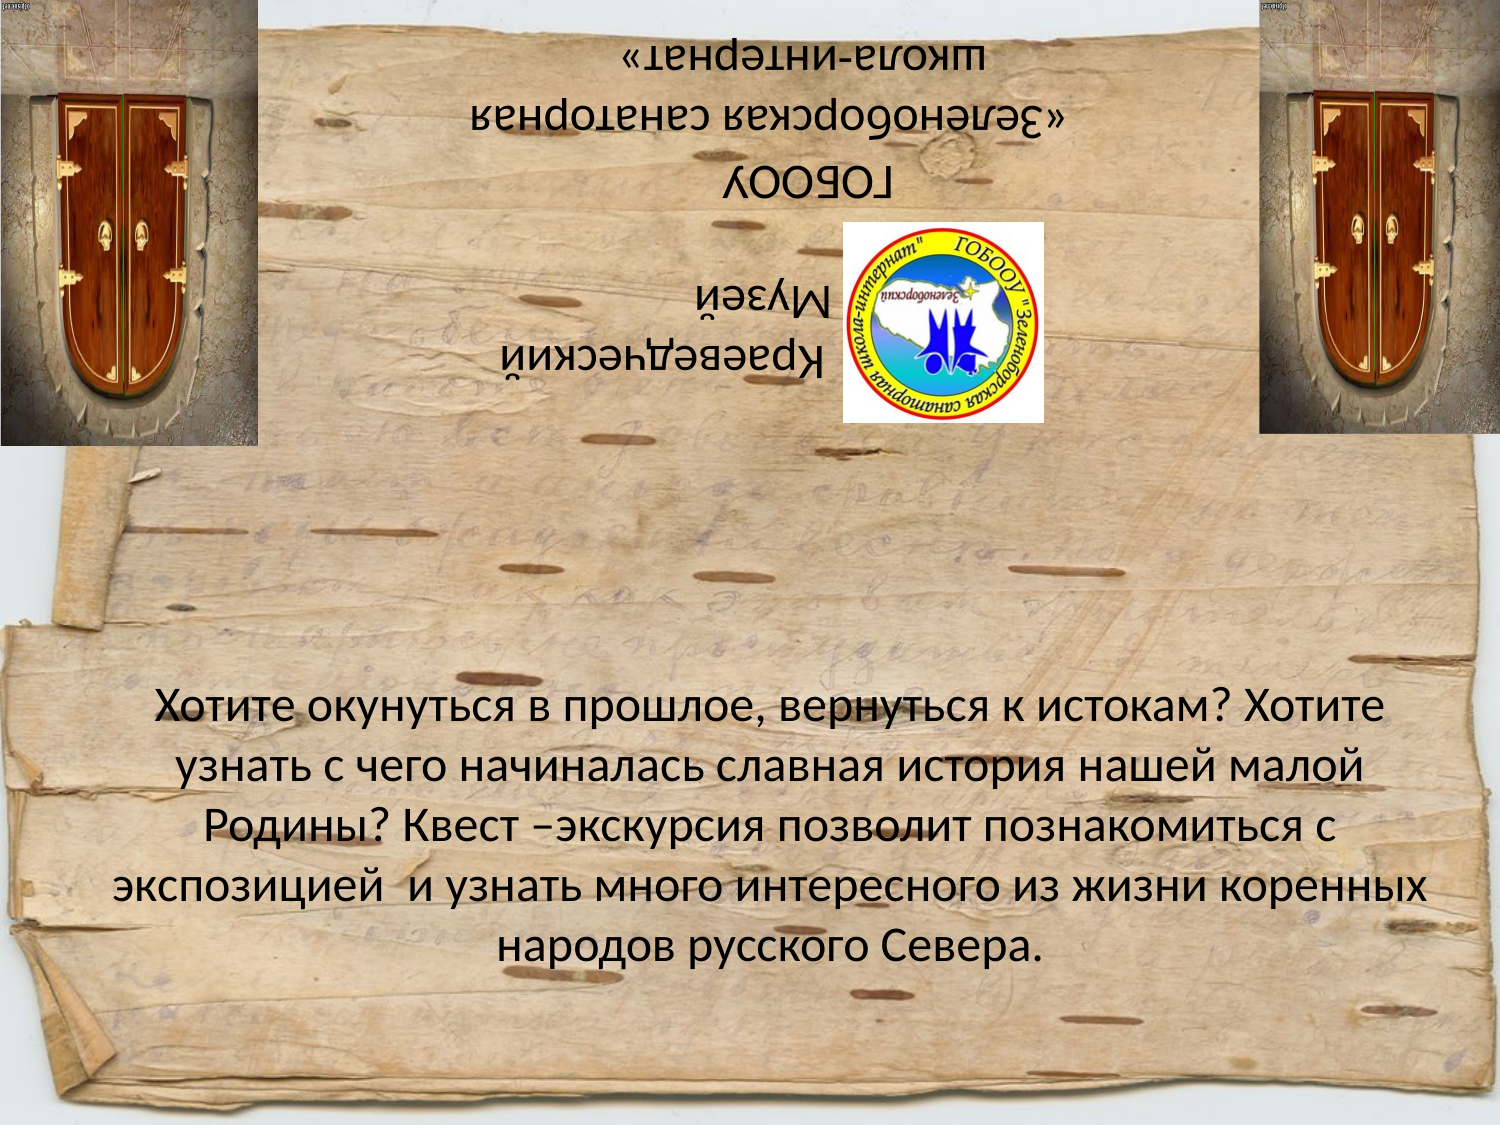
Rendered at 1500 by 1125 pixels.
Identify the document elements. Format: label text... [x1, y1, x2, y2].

picture [0, 0, 1500, 1125]
title Краеведческий Музей ГОБООУ «Зеленоборская санаторная школа-интернат» [433, 82, 1172, 411]
text_box Хотите окунуться в прошлое, вернуться к истокам? Хотите узнать с чего начиналась славная история нашей малой Родины? Квест –экскурсия позволит познакомиться с экспозицией и узнать много интересного из жизни коренных народов русского Севера. [95, 657, 1446, 986]
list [843, 222, 1045, 423]
